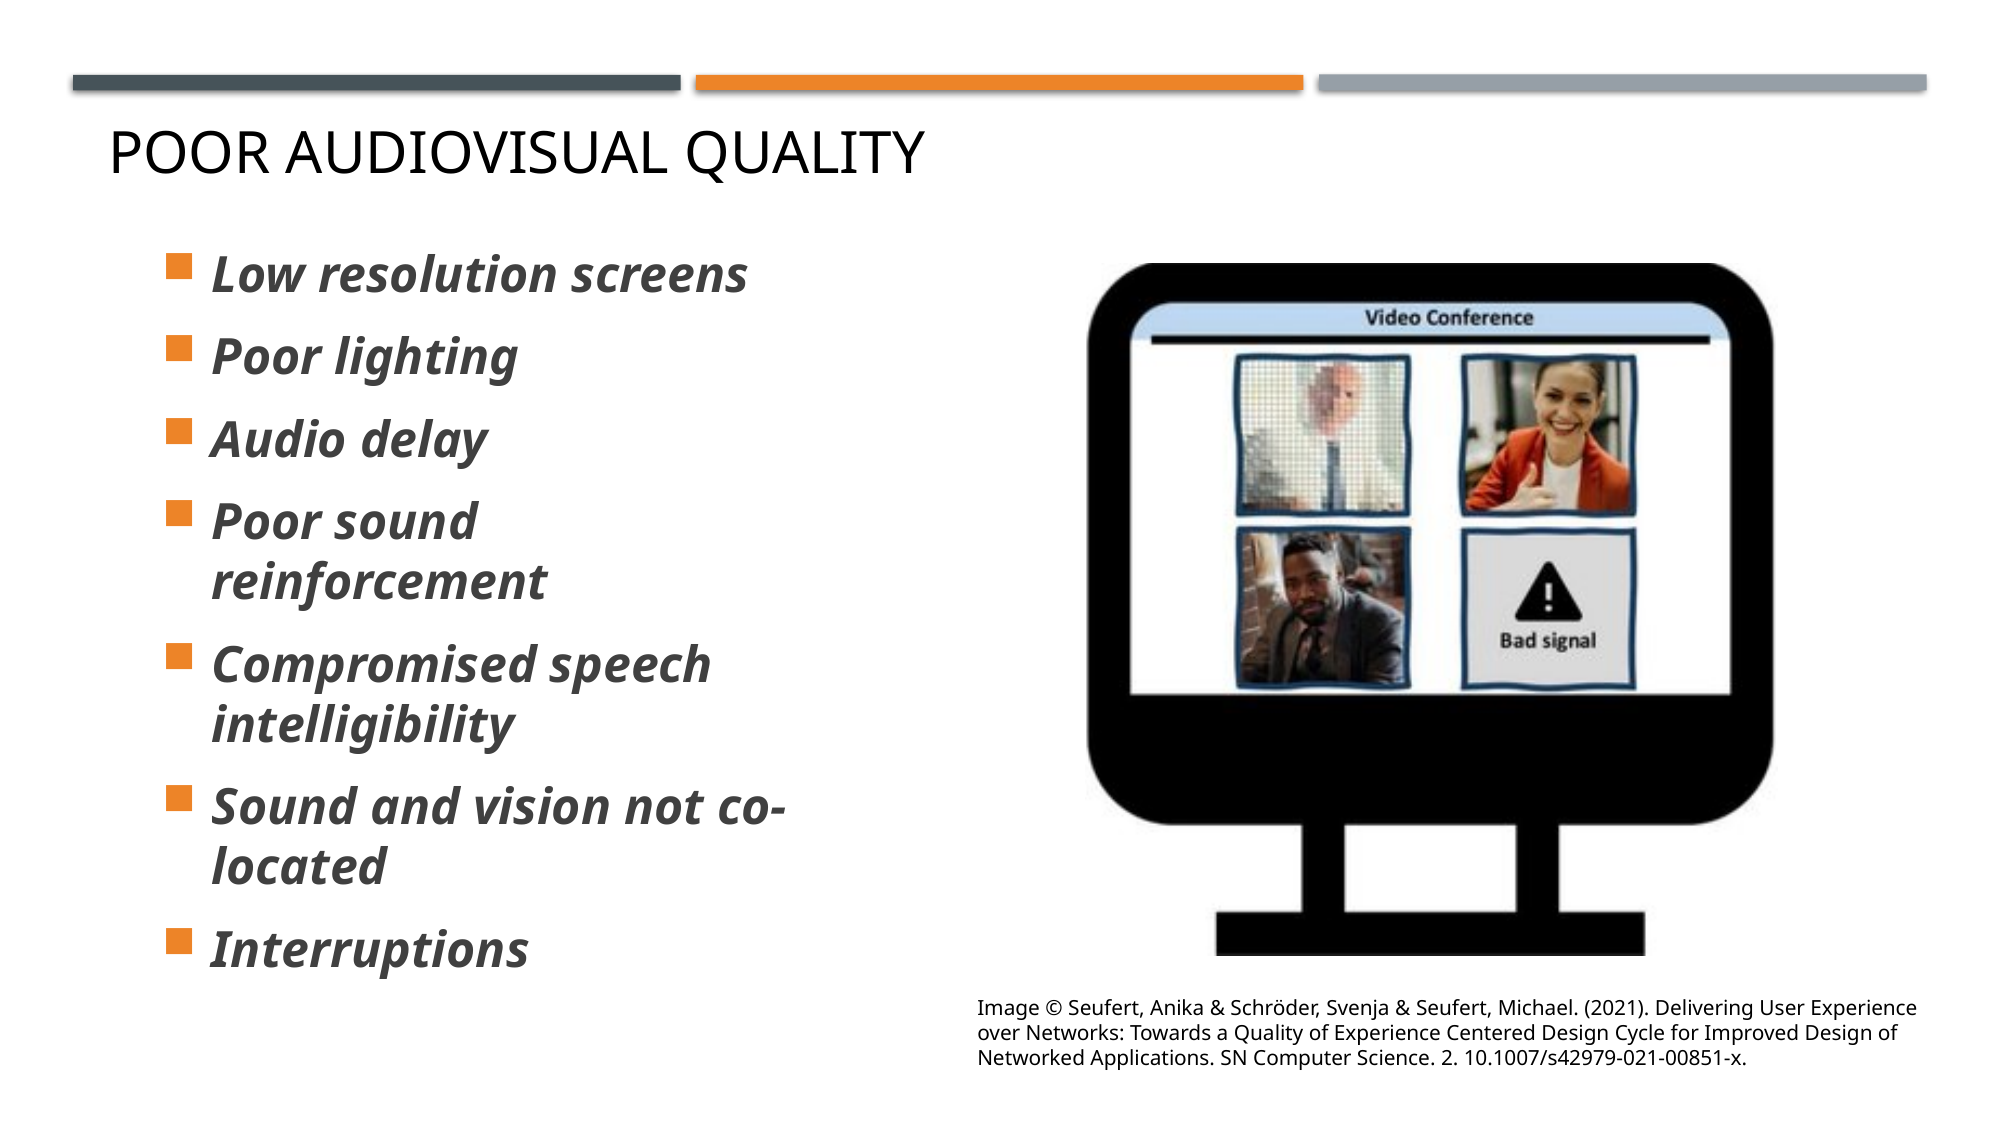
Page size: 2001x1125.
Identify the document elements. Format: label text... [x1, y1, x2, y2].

title Poor audiovisual quality [93, 108, 1900, 233]
picture [1085, 263, 1778, 956]
text_box Image © Seufert, Anika & Schröder, Svenja & Seufert, Michael. (2021). Delivering User Experience over Networks: Towards a Quality of Experience Centered Design Cycle for Improved Design of Networked Applications. SN Computer Science. 2. 10.1007/s42979-021-00851-x. [962, 986, 1948, 1077]
list Low resolution screens Poor lighting Audio delay Poor sound reinforcement Compromised speech intelligibility Sound and vision not co-located Interruptions [93, 232, 833, 987]
